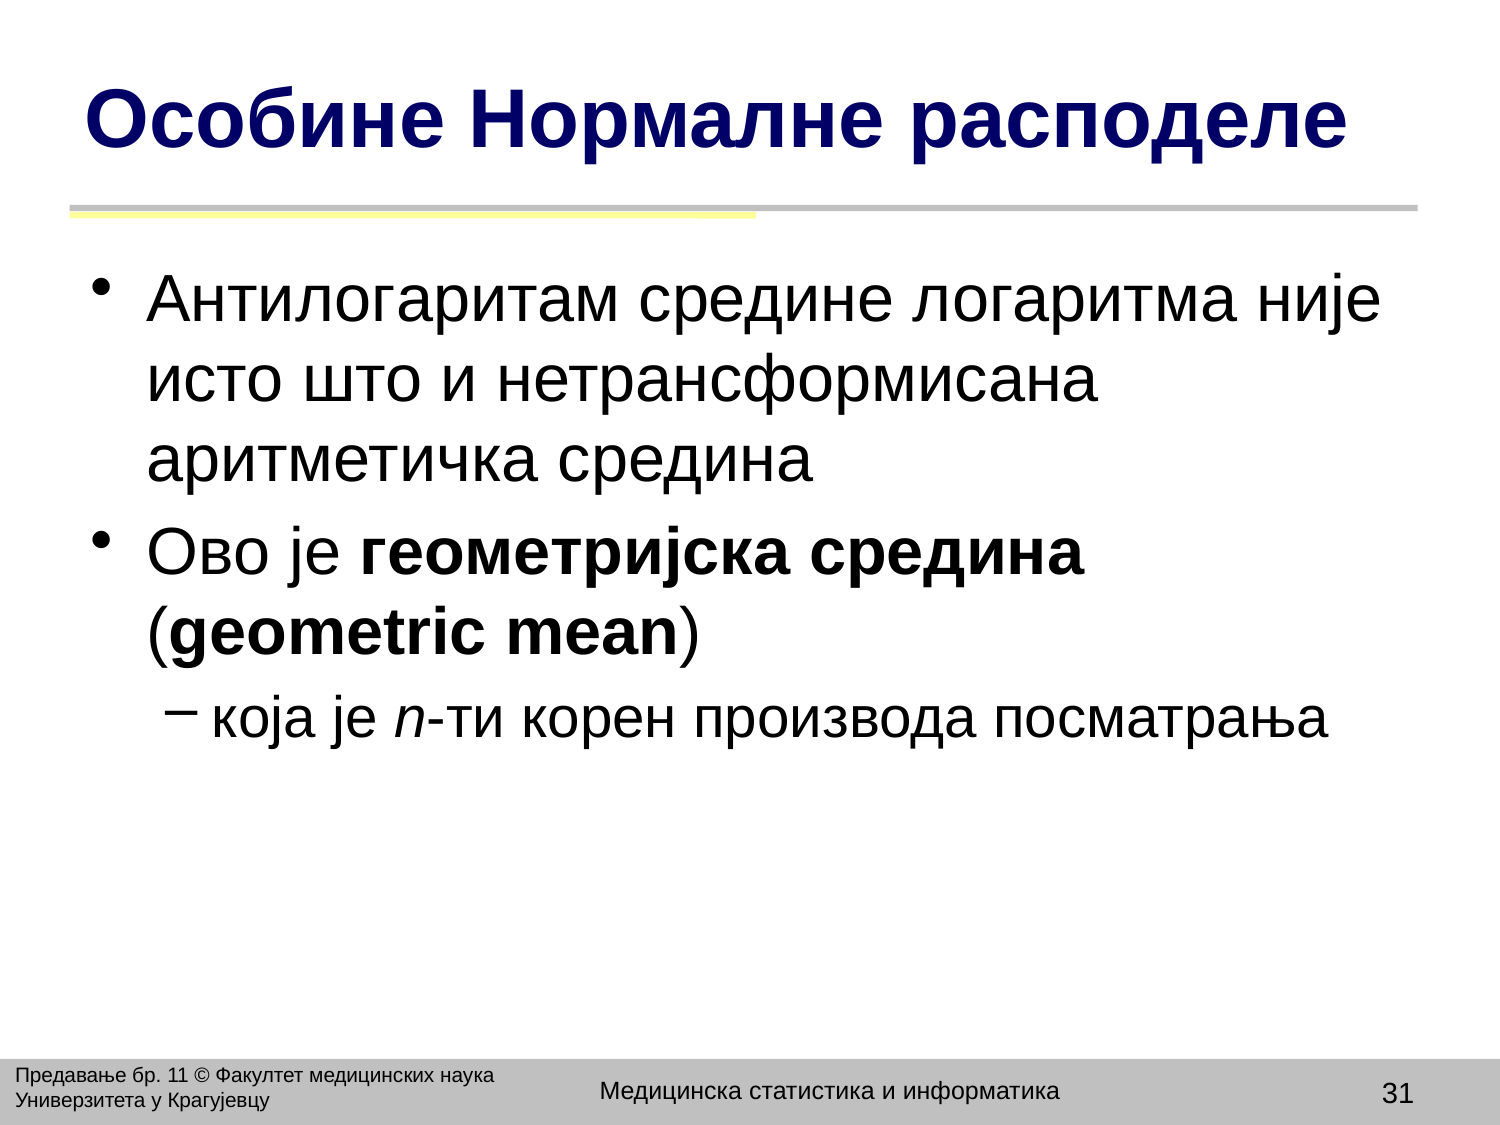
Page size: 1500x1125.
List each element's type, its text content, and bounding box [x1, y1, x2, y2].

title Особине Нормалне расподеле [69, 19, 1426, 208]
slide_number 31 [1163, 1066, 1430, 1125]
slide_number Предавање бр. 11 © Факултет медицинских наука Универзитета у Крагујевцу [0, 1053, 612, 1108]
footer Медицинска статистика и информатика [512, 1066, 1149, 1125]
list Aнтилогаритам средине логаритма није исто што и нетрансформисана аритметичка средина Ово је геометријска средина (geometric mean) која је n-ти корен производа посматрања [74, 246, 1426, 1023]
